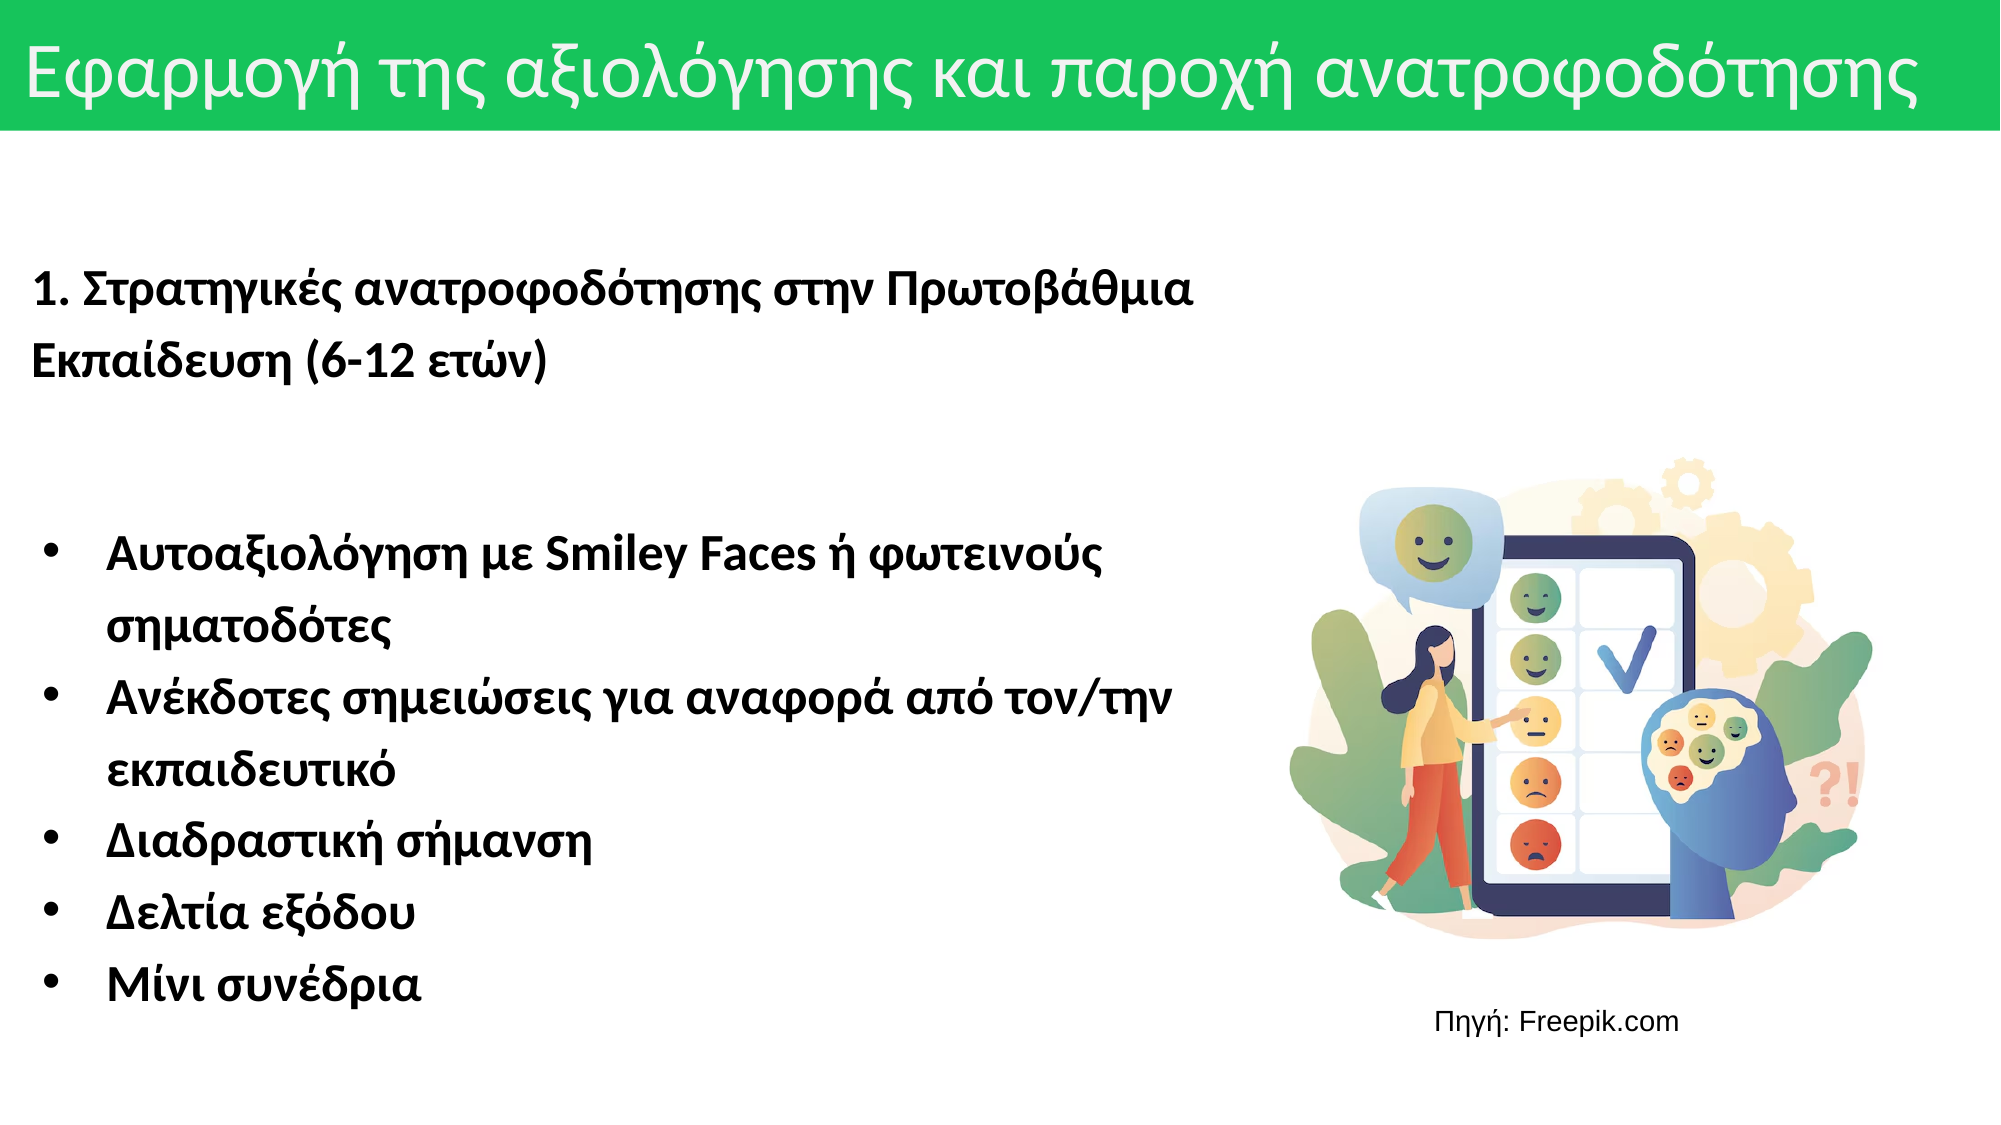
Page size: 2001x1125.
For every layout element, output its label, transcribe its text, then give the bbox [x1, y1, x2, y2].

picture [1246, 440, 1916, 967]
text_box Πηγή: Freepik.com [1419, 986, 1742, 1052]
list 1. Στρατηγικές ανατροφοδότησης στην Πρωτοβάθμια Εκπαίδευση (6-12 ετών) Αυτοαξιολόγηση με Smiley Faces ή φωτεινούς σηματοδότες Ανέκδοτες σημειώσεις για αναφορά από τον/την εκπαιδευτικό Διαδραστική σήμανση Δελτία εξόδου Μίνι συνέδρια [16, 144, 1247, 1108]
title Εφαρμογή της αξιολόγησης και παροχή ανατροφοδότησης [16, 13, 1976, 131]
